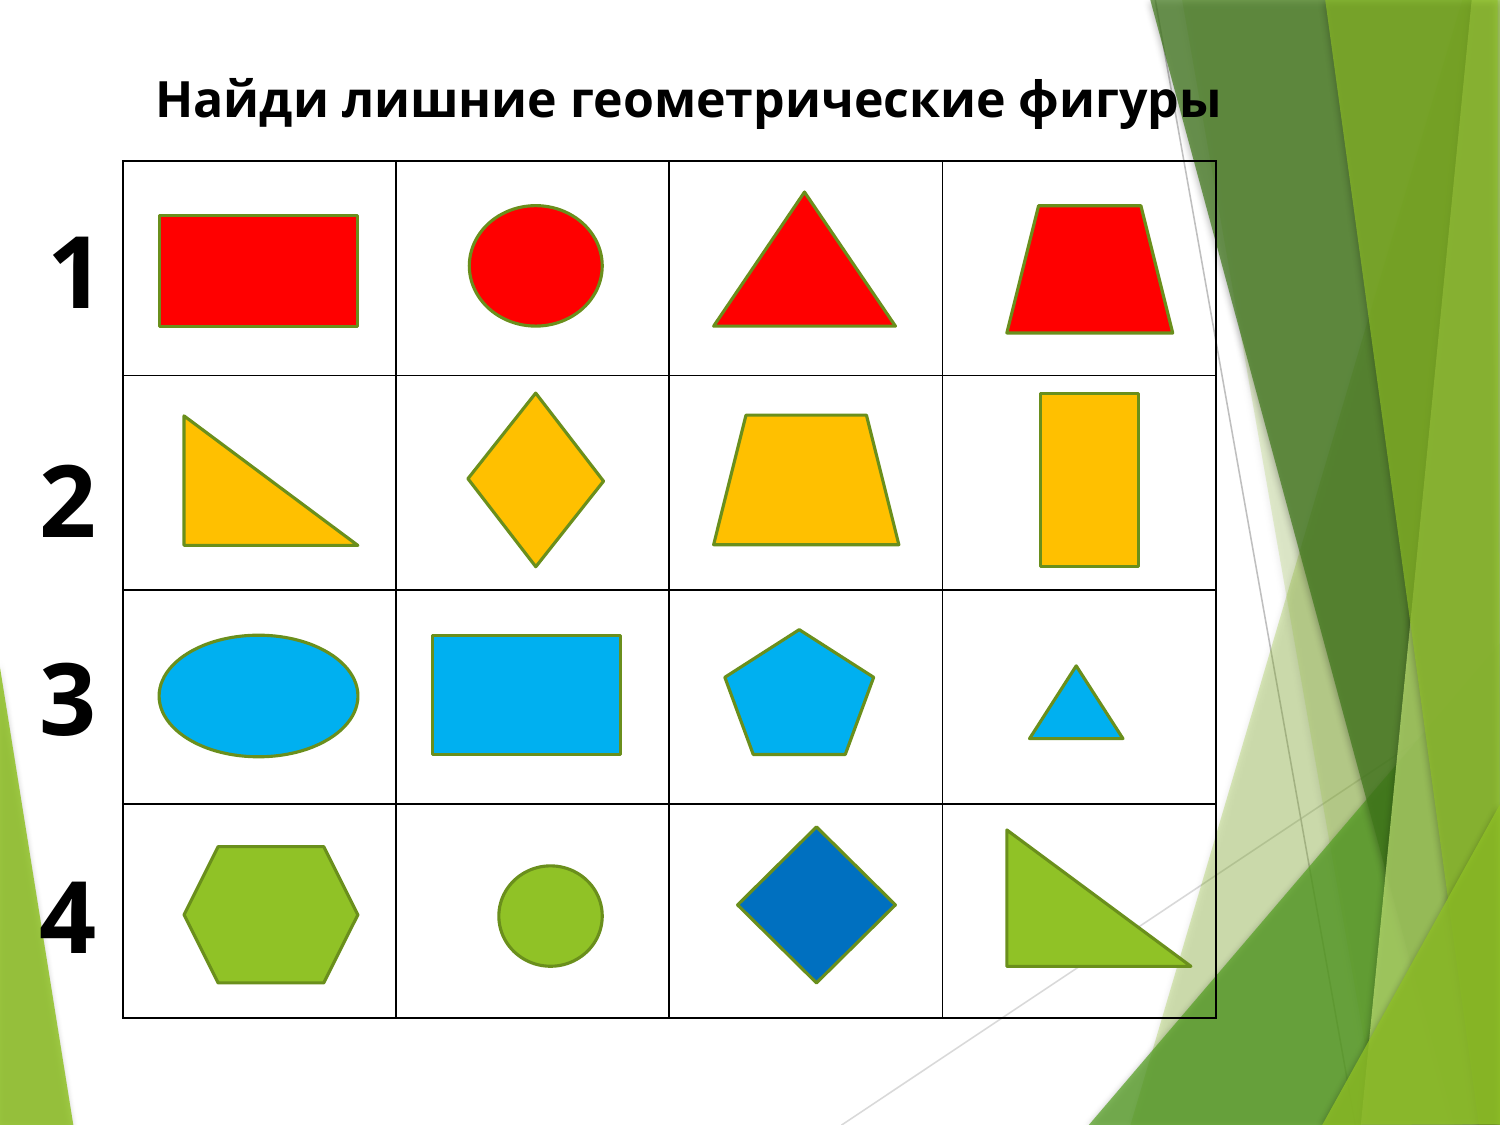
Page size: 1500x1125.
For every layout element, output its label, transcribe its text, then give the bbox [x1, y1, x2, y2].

text_box [182, 414, 360, 547]
text_box [736, 825, 897, 985]
table_header [397, 162, 668, 375]
table_cell [397, 591, 668, 803]
text_box [182, 845, 360, 985]
text_box [1028, 664, 1125, 741]
text_box [1005, 828, 1193, 968]
table_cell [397, 376, 668, 589]
table_cell [124, 805, 395, 1017]
text_box [157, 633, 360, 759]
text_box [466, 391, 605, 569]
table_header [670, 162, 942, 375]
table_cell [943, 591, 1215, 803]
text_box [723, 628, 876, 757]
text_box [431, 634, 622, 756]
table_cell [943, 805, 1215, 1017]
table_header [124, 162, 395, 375]
text_box [497, 864, 604, 968]
text_box 2 [24, 430, 112, 566]
table_cell [124, 591, 395, 803]
table_cell [670, 805, 942, 1017]
text_box 4 [24, 846, 112, 982]
table_header [943, 162, 1215, 375]
text_box 3 [24, 628, 112, 764]
text_box [712, 190, 897, 328]
table_cell [124, 376, 395, 589]
text_box 1 [32, 201, 120, 336]
text_box Найди лишние геометрические фигуры [140, 59, 1238, 135]
text_box [1039, 392, 1140, 568]
text_box [712, 413, 901, 547]
text_box [1005, 204, 1175, 335]
table_cell [943, 376, 1215, 589]
table_cell [670, 376, 942, 589]
table_cell [670, 591, 942, 803]
text_box [158, 214, 359, 328]
table_cell [397, 805, 668, 1017]
text_box [467, 204, 604, 328]
